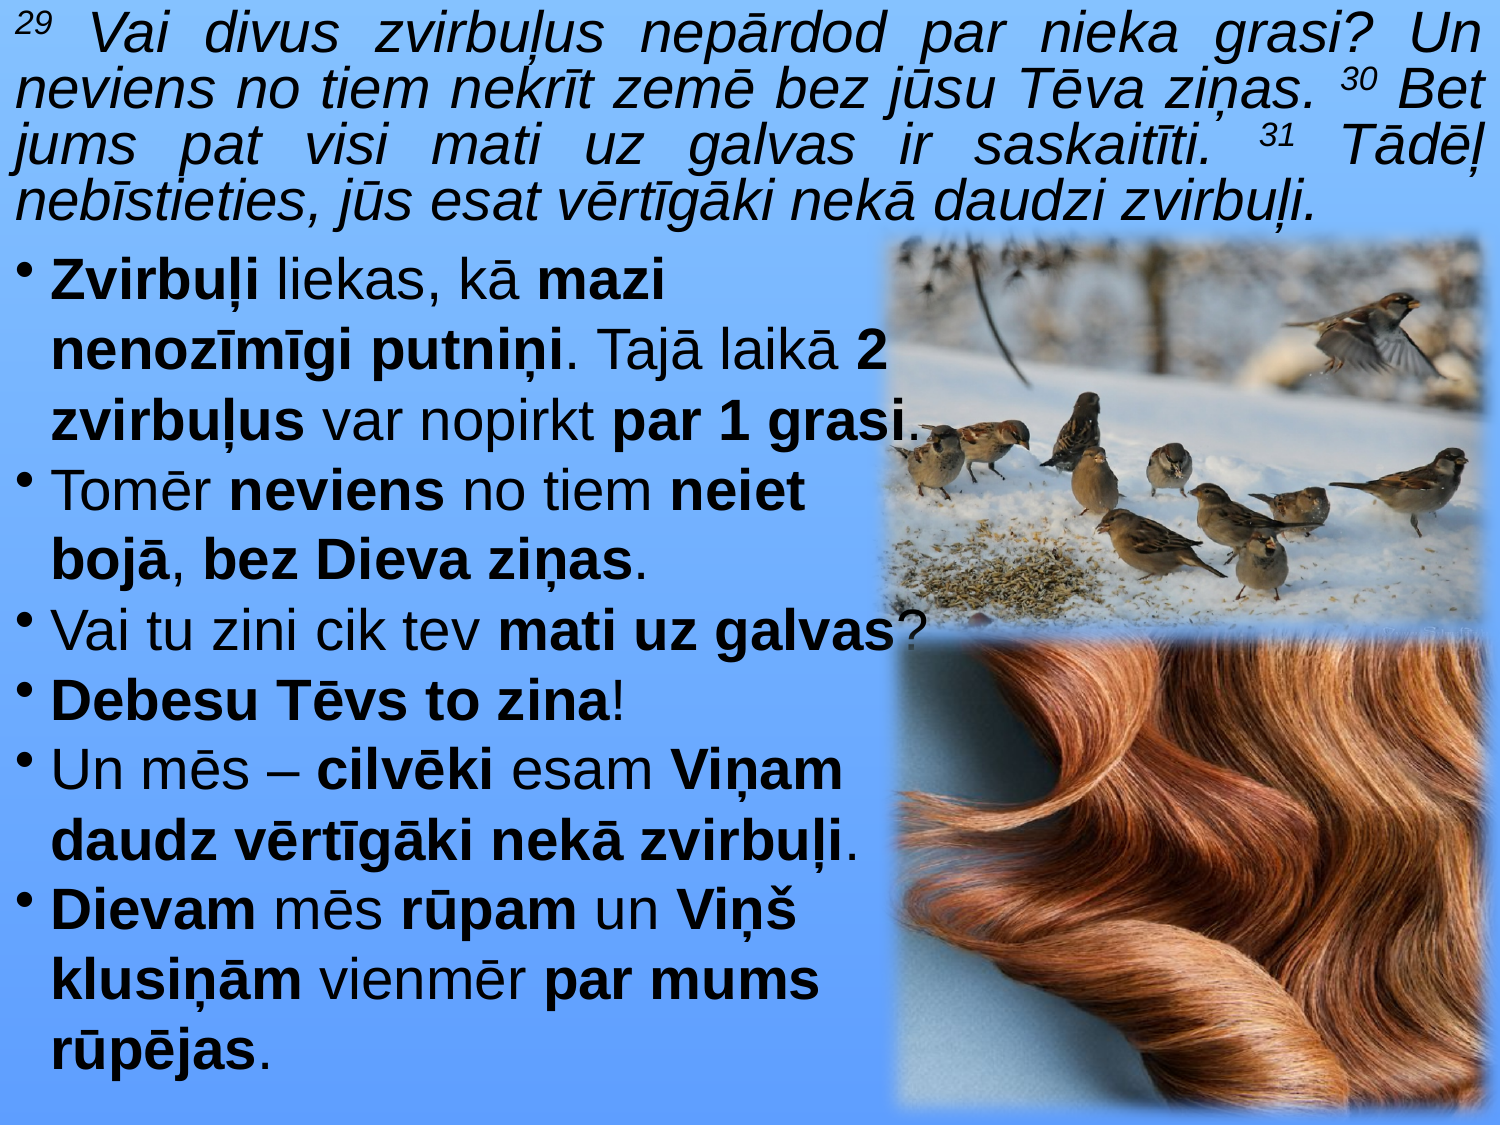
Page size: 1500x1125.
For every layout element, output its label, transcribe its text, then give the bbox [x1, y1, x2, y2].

picture [866, 222, 1500, 1125]
list 29 Vai divus zvirbuļus nepārdod par nieka grasi? Un neviens no tiem nekrīt zemē bez jūsu Tēva ziņas. 30 Bet jums pat visi mati uz galvas ir saskaitīti. 31 Tādēļ nebīstieties, jūs esat vērtīgāki nekā daudzi zvirbuļi. [0, 0, 1500, 178]
text_box Zvirbuļi liekas, kā mazi nenozīmīgi putniņi. Tajā laikā 2 zvirbuļus var nopirkt par 1 grasi. Tomēr neviens no tiem neiet bojā, bez Dieva ziņas. Vai tu zini cik tev mati uz galvas? Debesu Tēvs to zina! Un mēs – cilvēki esam Viņam daudz vērtīgāki nekā zvirbuļi. Dievam mēs rūpam un Viņš klusiņām vienmēr par mums rūpējas. [0, 234, 873, 1089]
